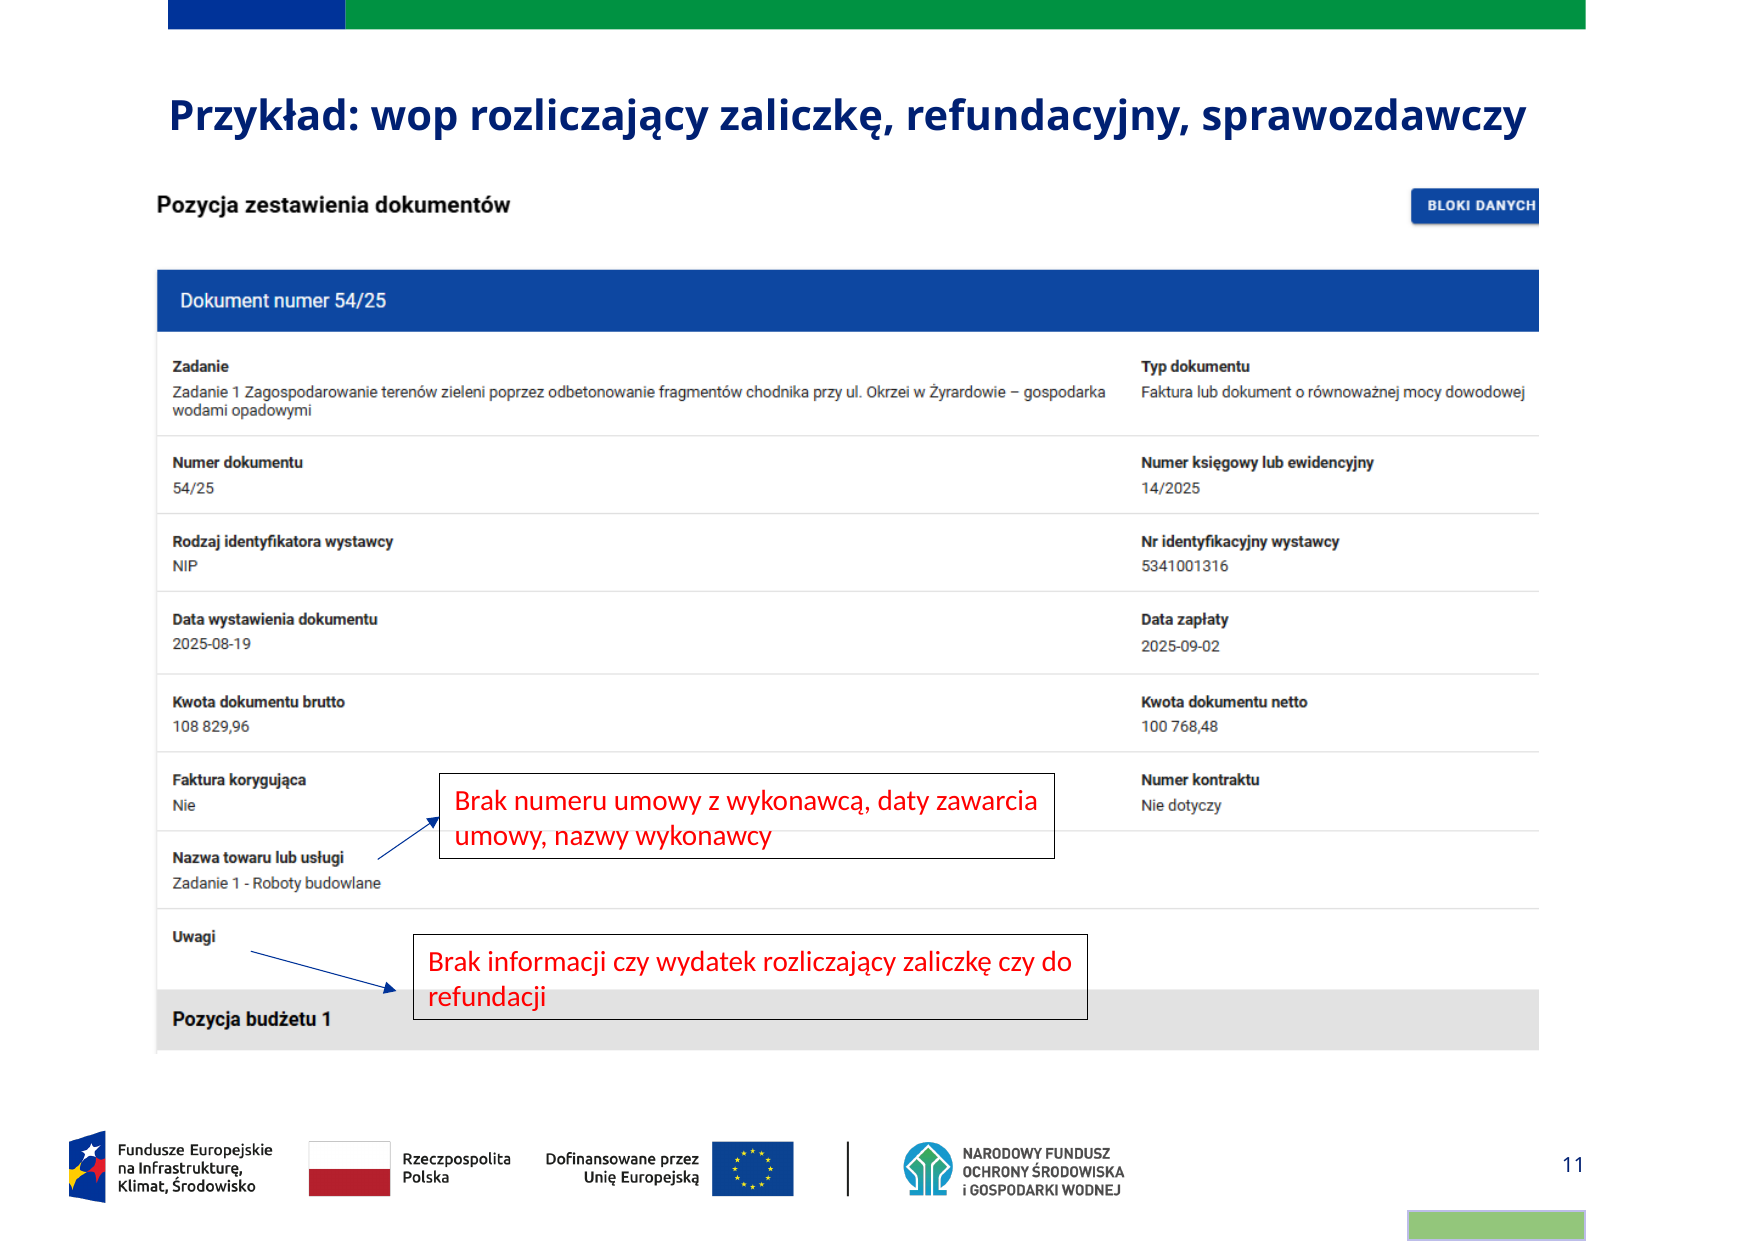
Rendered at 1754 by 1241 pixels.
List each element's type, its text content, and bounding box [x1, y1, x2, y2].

picture [49, 1112, 1143, 1221]
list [144, 186, 1539, 1054]
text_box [377, 816, 440, 860]
title Przykład: wop rozliczający zaliczkę, refundacyjny, sprawozdawczy [168, 64, 1586, 159]
slide_number 11 [1408, 1151, 1586, 1181]
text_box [250, 951, 397, 992]
